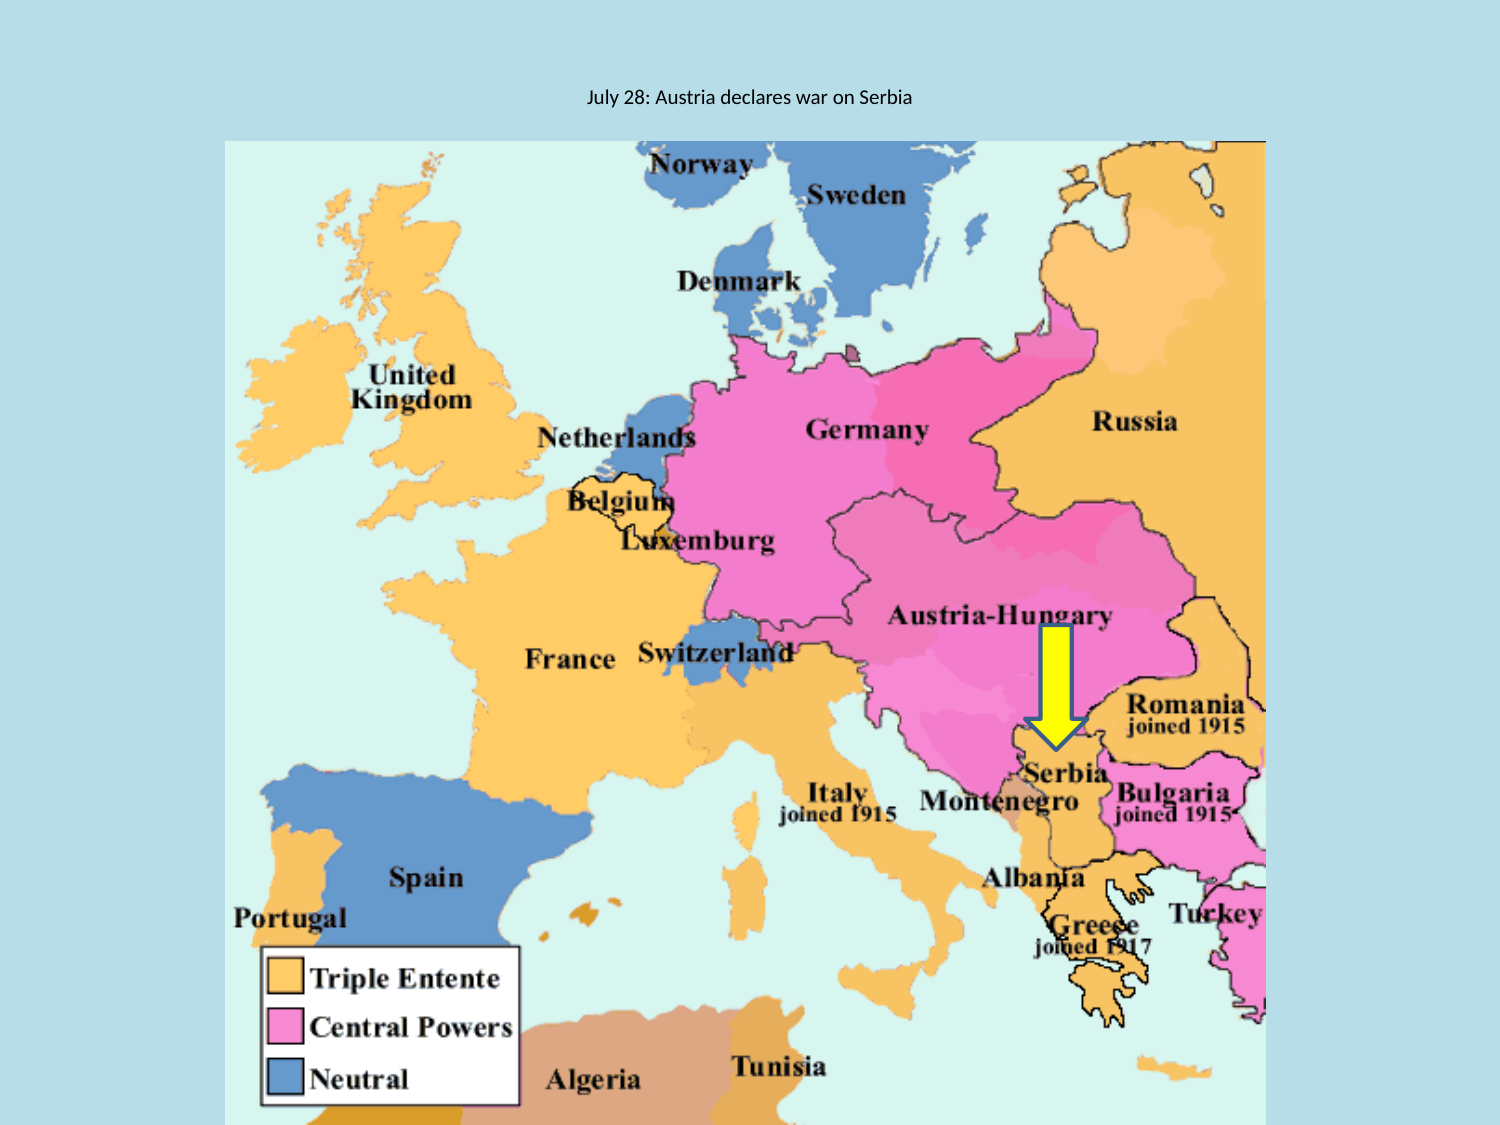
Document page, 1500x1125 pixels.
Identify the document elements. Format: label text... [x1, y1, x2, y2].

title July 28: Austria declares war on Serbia [75, 75, 1425, 143]
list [224, 141, 1266, 1125]
